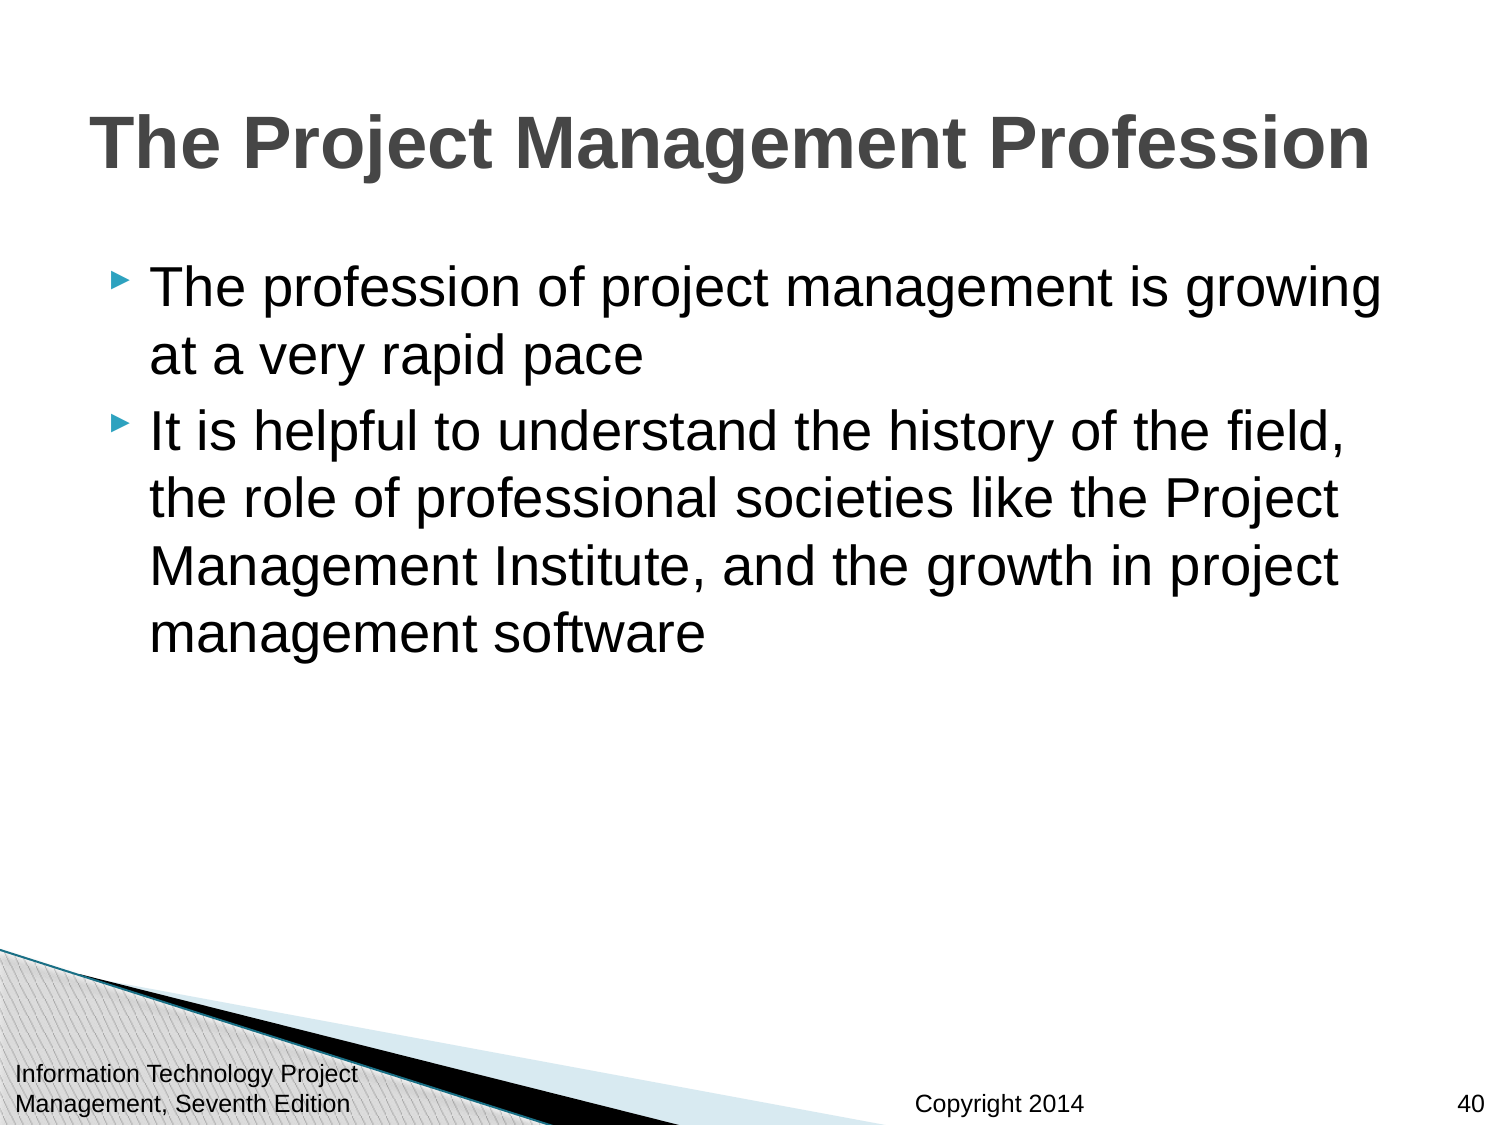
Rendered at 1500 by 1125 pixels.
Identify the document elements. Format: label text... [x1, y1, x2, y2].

list The profession of project management is growing at a very rapid pace It is helpful to understand the history of the field, the role of professional societies like the Project Management Institute, and the growth in project management software [74, 242, 1426, 986]
footer Information Technology Project Management, Seventh Edition [0, 1065, 425, 1125]
slide_number 40 [1408, 1065, 1500, 1125]
title The Project Management Profession [75, 45, 1425, 233]
